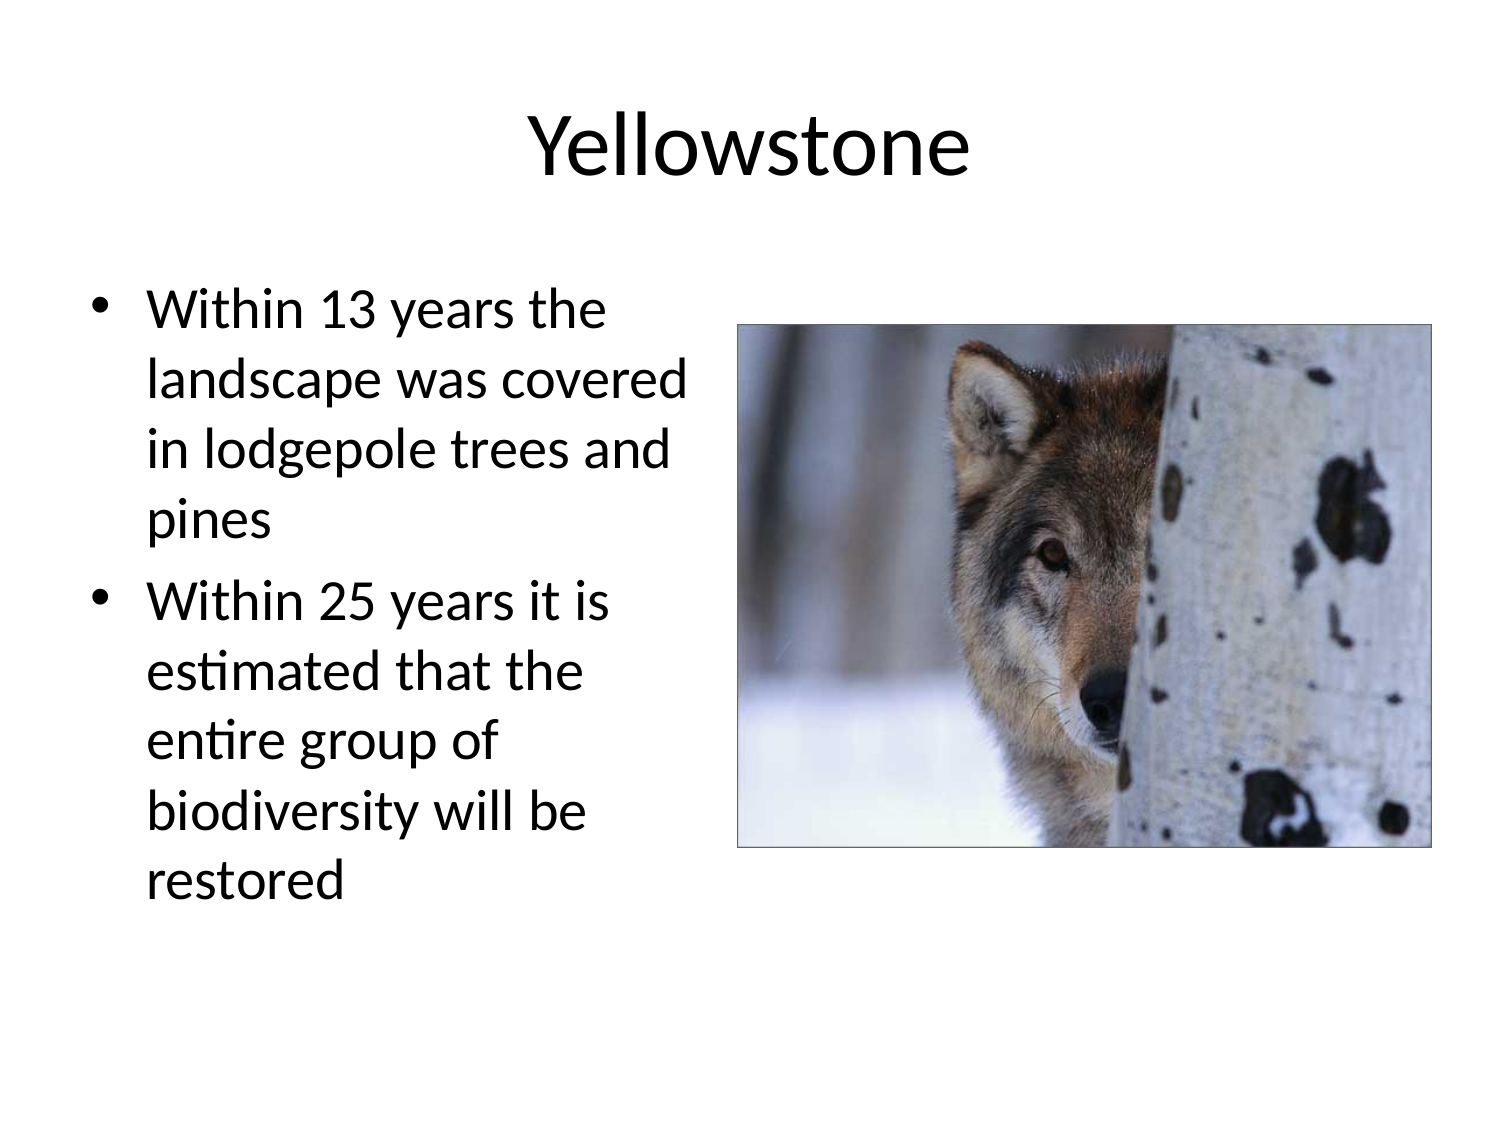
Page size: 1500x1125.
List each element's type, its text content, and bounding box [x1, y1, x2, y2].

picture [737, 324, 1432, 848]
list Within 13 years the landscape was covered in lodgepole trees and pines Within 25 years it is estimated that the entire group of biodiversity will be restored [75, 262, 738, 1005]
title Yellowstone [75, 45, 1425, 233]
